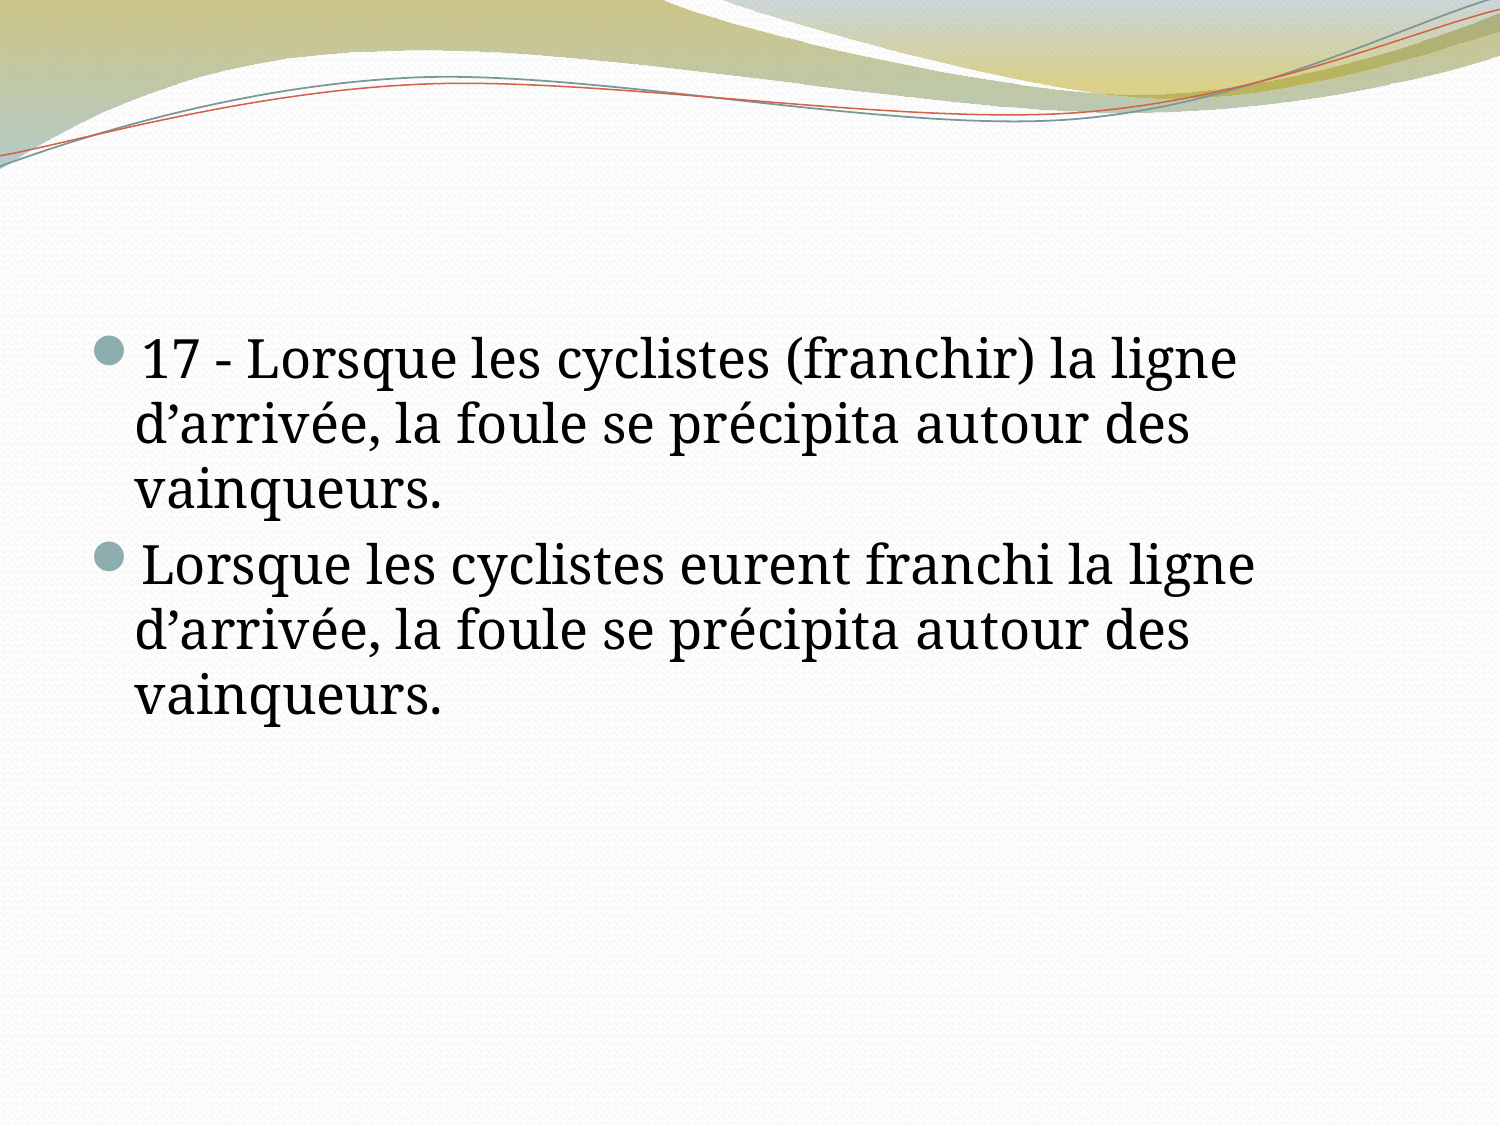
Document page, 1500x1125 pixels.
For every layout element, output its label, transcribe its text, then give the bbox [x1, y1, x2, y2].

list 17 - Lorsque les cyclistes (franchir) la ligne d’arrivée, la foule se précipita autour des vainqueurs. Lorsque les cyclistes eurent franchi la ligne d’arrivée, la foule se précipita autour des vainqueurs. [75, 317, 1425, 1038]
